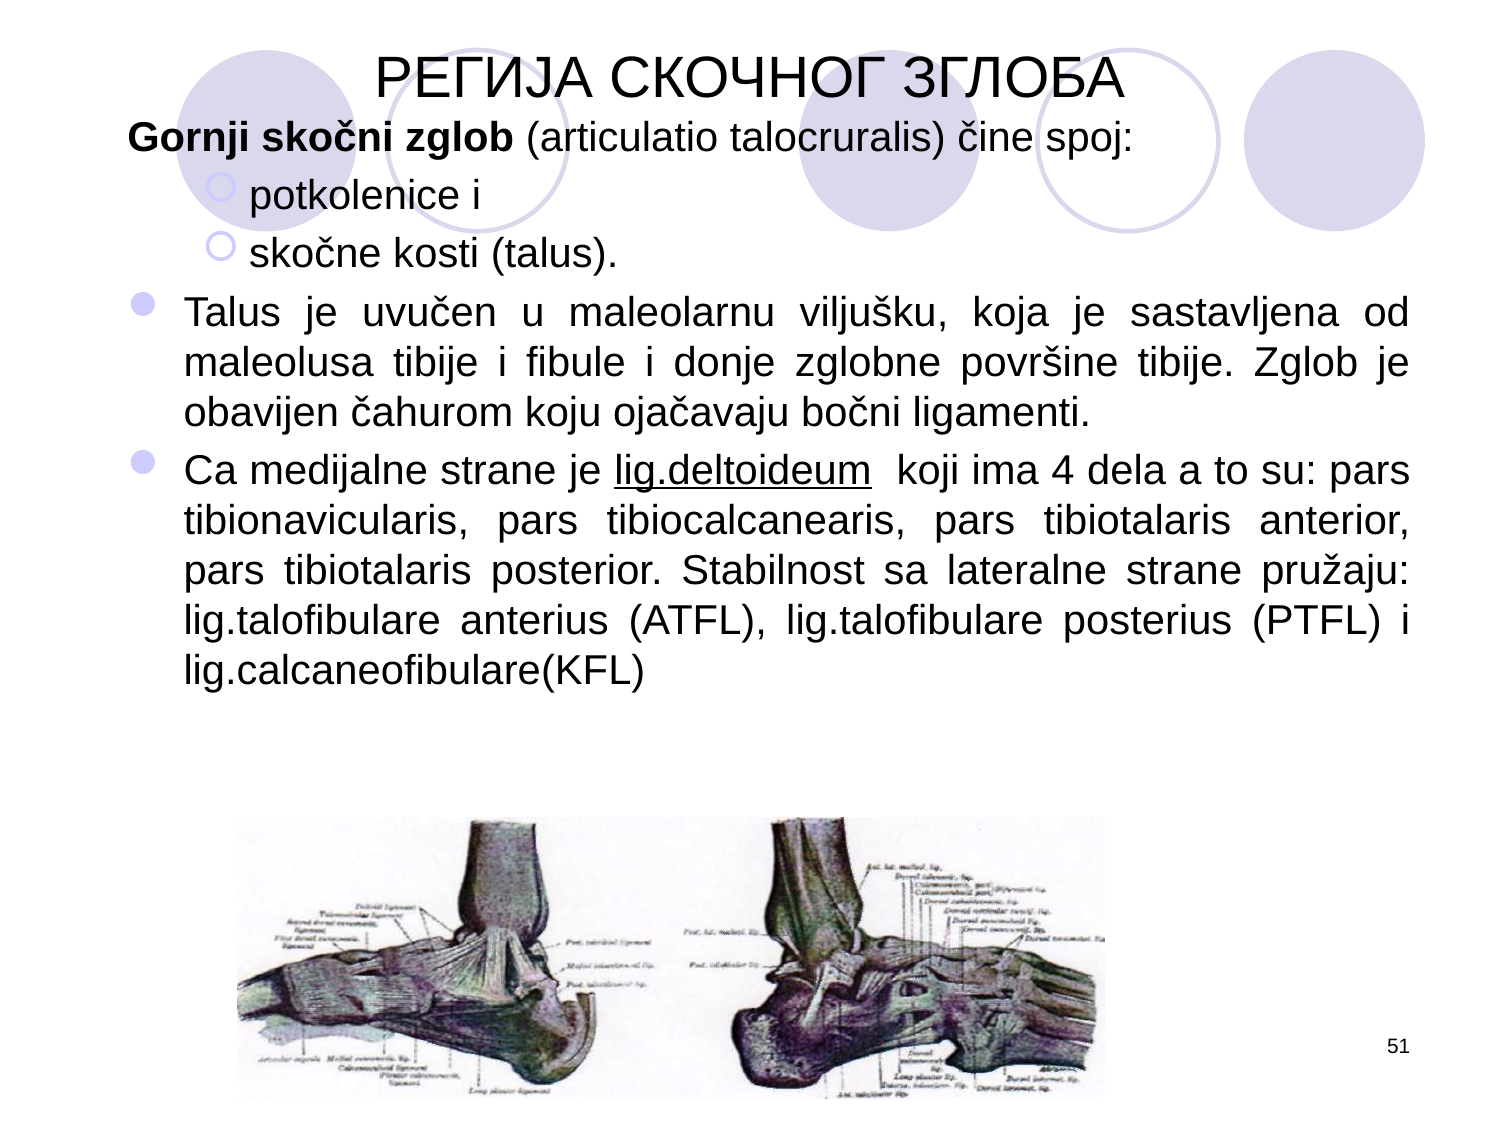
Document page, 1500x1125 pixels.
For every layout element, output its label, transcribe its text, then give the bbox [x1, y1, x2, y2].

slide_number 51 [1120, 1024, 1426, 1101]
title РЕГИЈА СКОЧНОГ ЗГЛОБА [75, 45, 1425, 104]
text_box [234, 715, 1117, 1099]
list Gornji skočni zglob (articulatio talocruralis) čine spoj: potkolenice i skočne kosti (talus). Talus je uvučen u maleolarnu viljušku, koja je sastavljena od maleolusa tibije i fibule i donje zglobne površine tibije. Zglob je obavijen čahurom koju ojačavaju bočni ligamenti. Сa medijalne strane je lig.deltoideum koji ima 4 dela a to su: pars tibionavicularis, pars tibiocalcanearis, pars tibiotalaris anterior, pars tibiotalaris posterior. Stabilnost sa lateralne strane pružaju: lig.talofibulare anterius (ATFL), lig.talofibulare posterius (PTFL) i lig.calcaneofibulare(KFL) [112, 101, 1426, 965]
